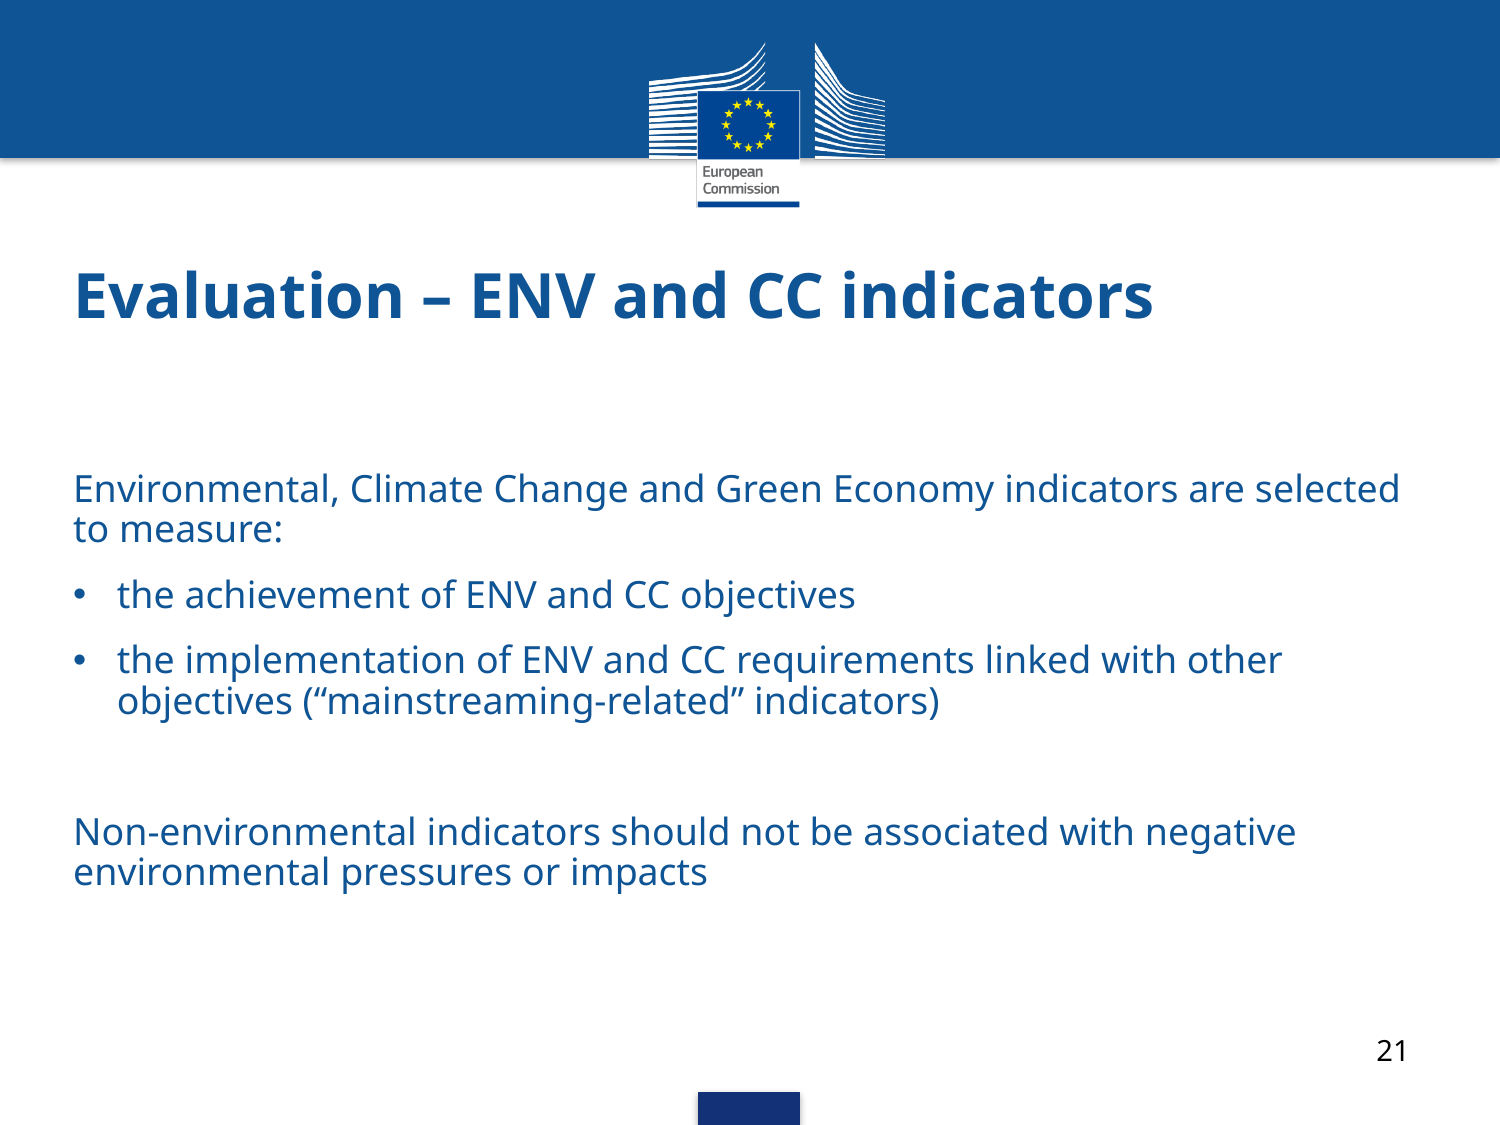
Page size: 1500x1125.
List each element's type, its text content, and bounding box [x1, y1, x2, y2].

text_box 21 [1349, 1024, 1425, 1103]
picture [649, 42, 885, 199]
title Evaluation – ENV and CC indicators [0, 199, 1500, 388]
text_box Environmental, Climate Change and Green Economy indicators are selected to measure: the achievement of ENV and CC objectives the implementation of ENV and CC requirements linked with other objectives (“mainstreaming-related” indicators) Non-environmental indicators should not be associated with negative environmental pressures or impacts [0, 462, 1425, 902]
